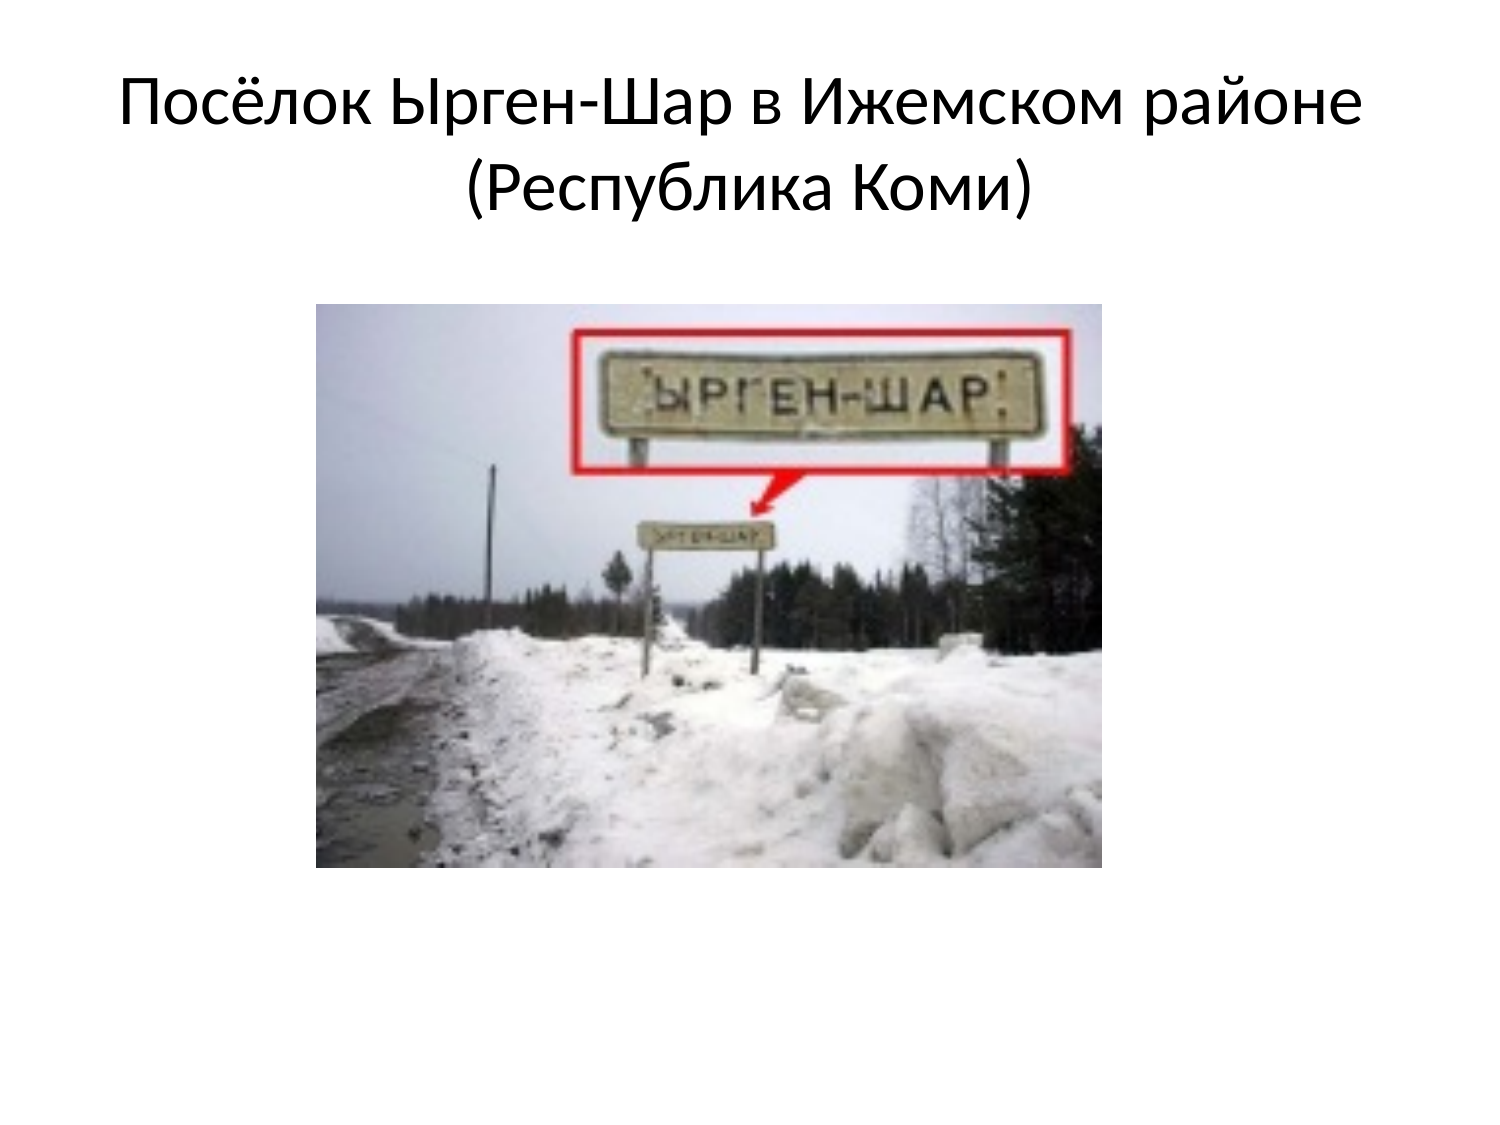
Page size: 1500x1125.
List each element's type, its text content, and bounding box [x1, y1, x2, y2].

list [316, 304, 1102, 868]
title Посёлок Ырген-Шар в Ижемском районе (Республика Коми) [75, 45, 1425, 233]
